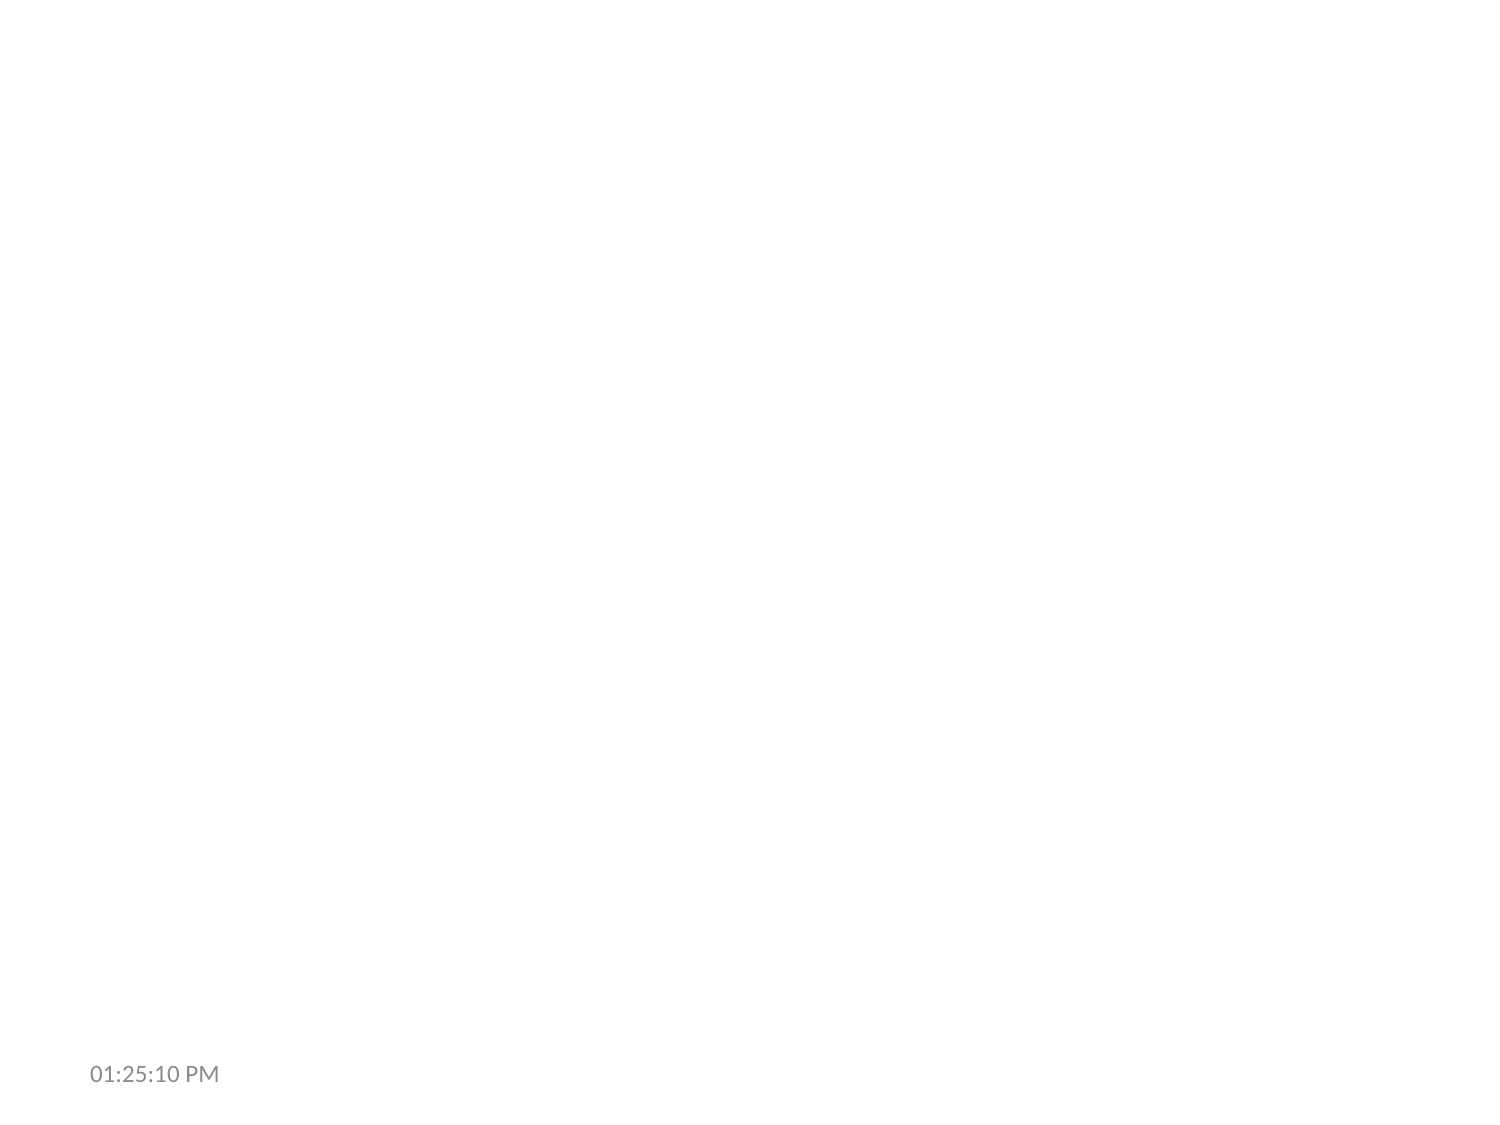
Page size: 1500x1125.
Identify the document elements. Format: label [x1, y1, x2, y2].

slide_number [75, 1042, 425, 1103]
